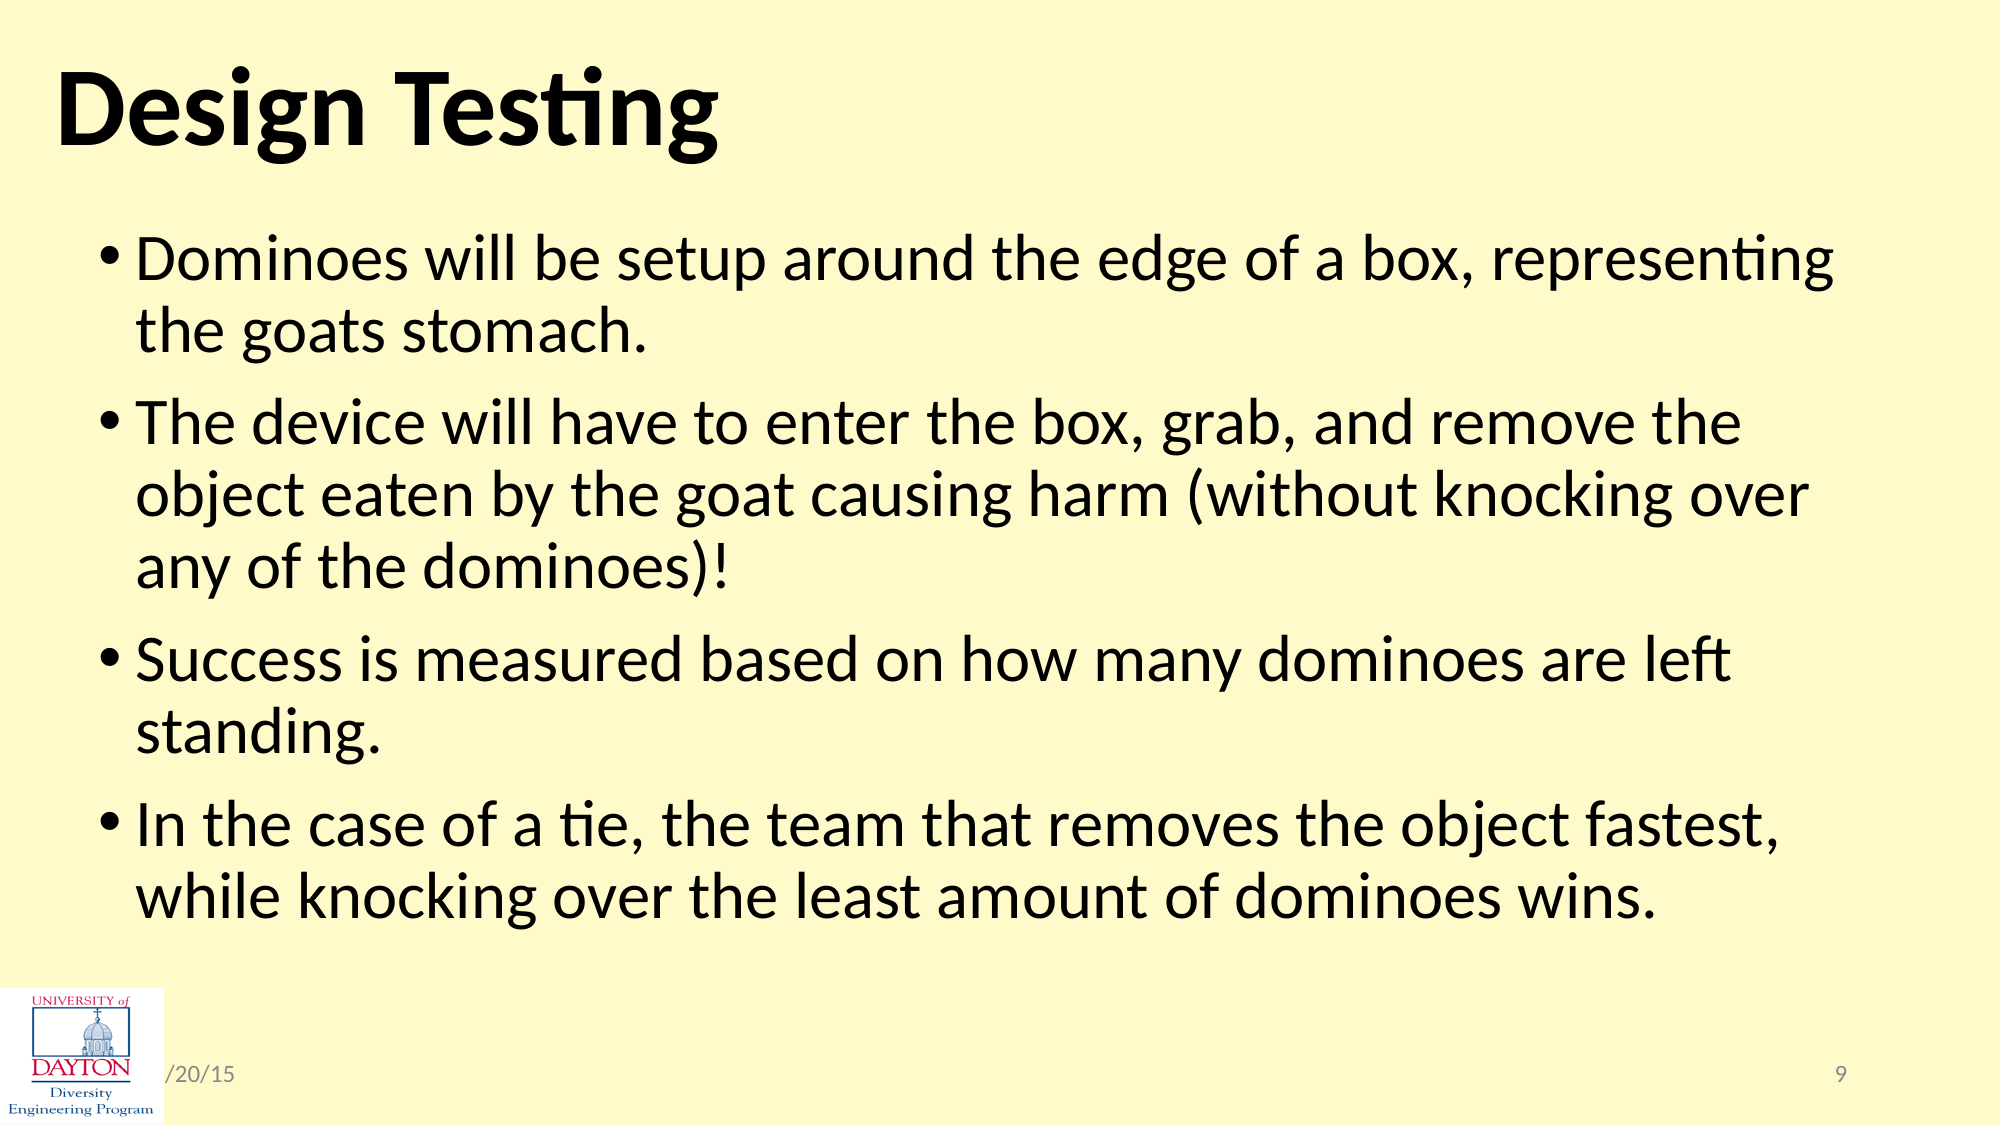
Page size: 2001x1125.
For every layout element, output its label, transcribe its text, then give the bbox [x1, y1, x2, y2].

title Design Testing [40, 5, 1599, 214]
picture [0, 988, 165, 1125]
list Dominoes will be setup around the edge of a box, representing the goats stomach. The device will have to enter the box, grab, and remove the object eaten by the goat causing harm (without knocking over any of the dominoes)! Success is measured based on how many dominoes are left standing. In the case of a tie, the team that removes the object fastest, while knocking over the least amount of dominoes wins. [83, 215, 1903, 1021]
